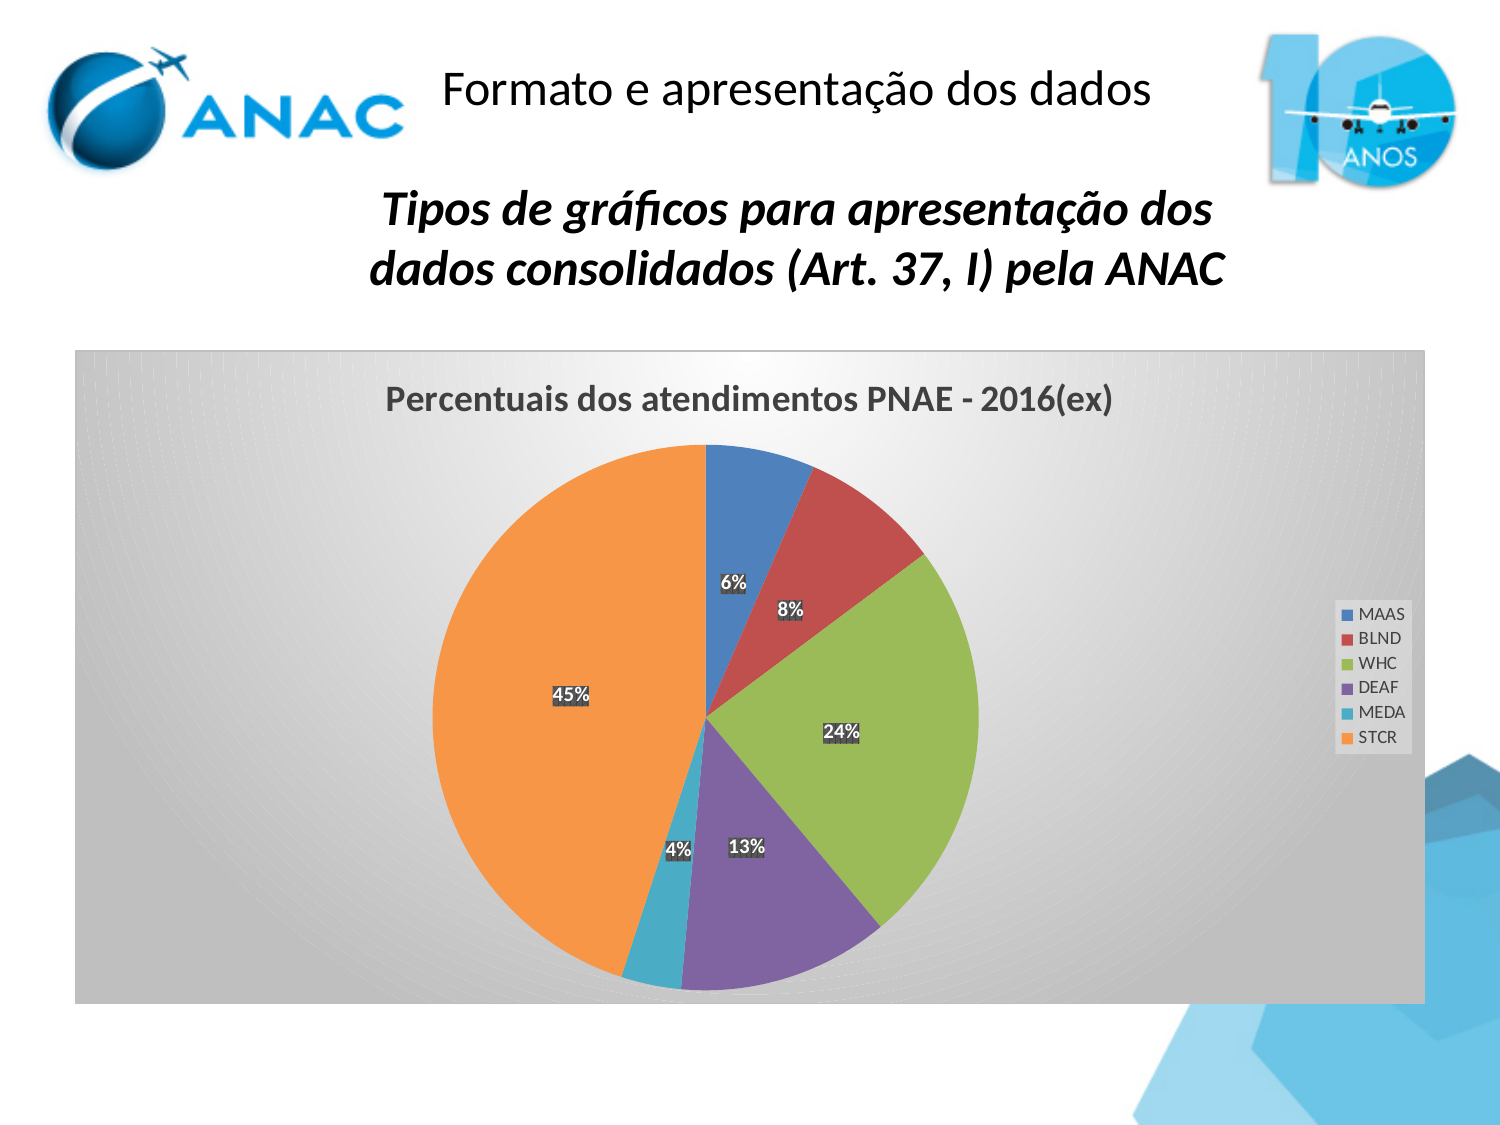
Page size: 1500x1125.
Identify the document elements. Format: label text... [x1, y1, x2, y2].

chart [74, 349, 1426, 1005]
text_box Formato e apresentação dos dados Tipos de gráficos para apresentação dos dados consolidados (Art. 37, I) pela ANAC [348, 48, 1247, 303]
picture [0, 0, 1500, 1125]
